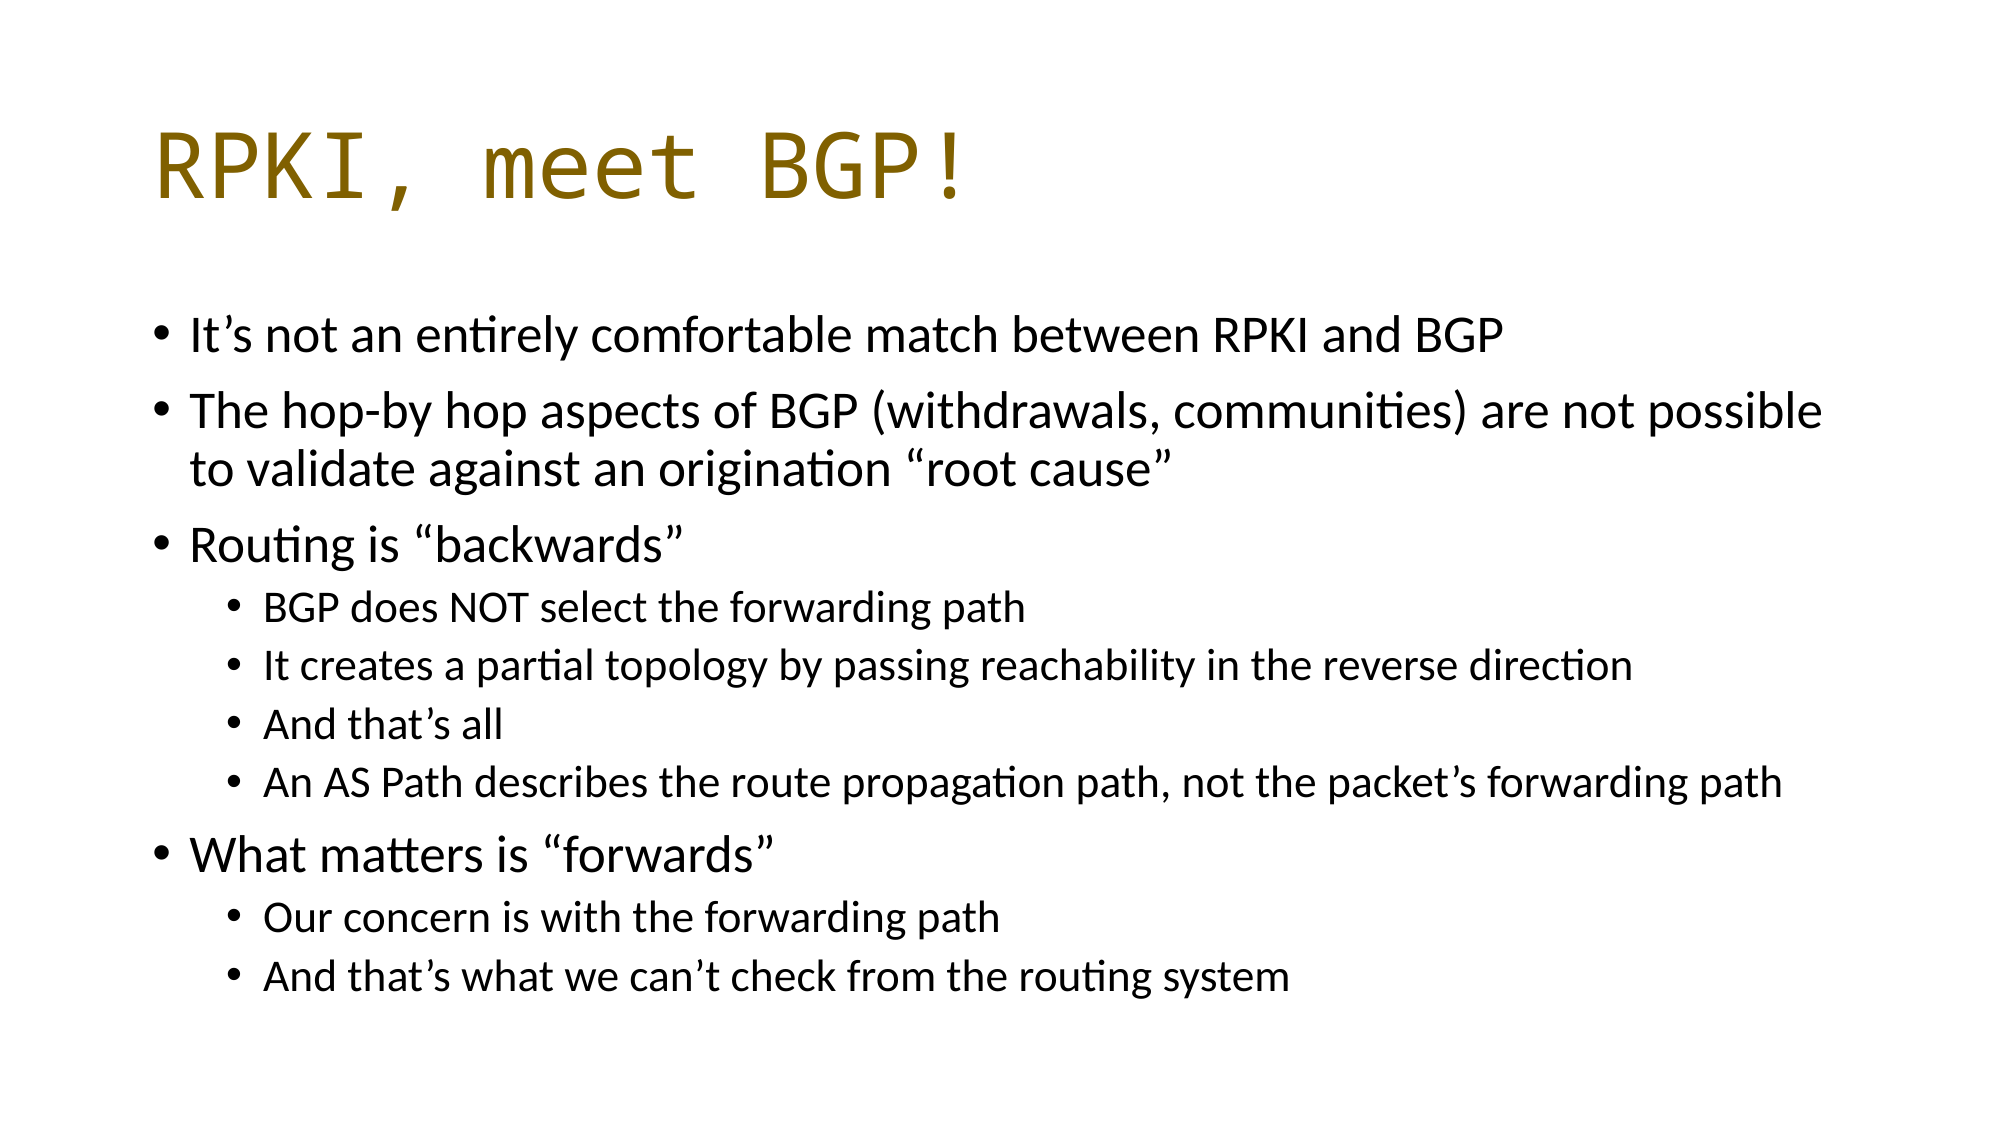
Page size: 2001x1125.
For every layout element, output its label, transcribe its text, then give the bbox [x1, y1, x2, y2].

list It’s not an entirely comfortable match between RPKI and BGP The hop-by hop aspects of BGP (withdrawals, communities) are not possible to validate against an origination “root cause” Routing is “backwards” BGP does NOT select the forwarding path It creates a partial topology by passing reachability in the reverse direction And that’s all An AS Path describes the route propagation path, not the packet’s forwarding path What matters is “forwards” Our concern is with the forwarding path And that’s what we can’t check from the routing system [137, 299, 1863, 1014]
title RPKI, meet BGP! [137, 59, 1863, 278]
